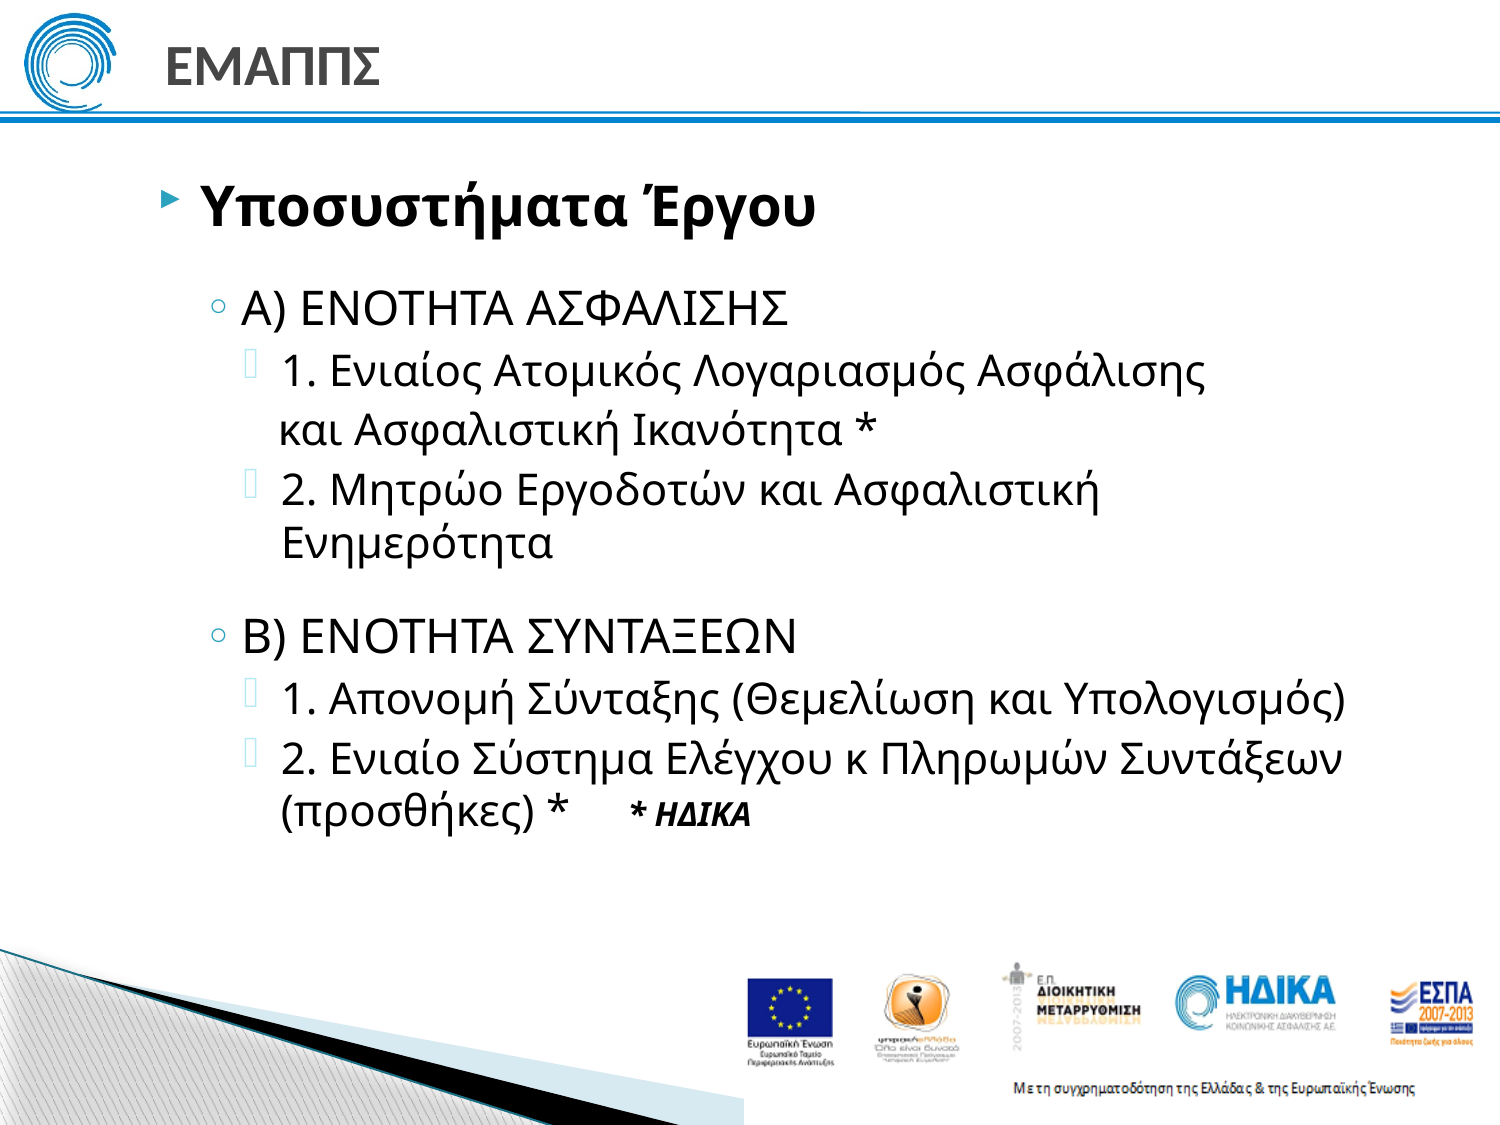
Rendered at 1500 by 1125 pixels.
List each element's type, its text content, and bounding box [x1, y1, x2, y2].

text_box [0, 112, 1500, 121]
picture [744, 960, 1500, 1125]
title ΕΜΑΠΠΣ [150, 0, 1500, 112]
picture [24, 12, 125, 111]
list Υποσυστήματα Έργου Α) ΕΝΟΤΗΤΑ ΑΣΦΑΛΙΣΗΣ 1. Ενιαίος Ατομικός Λογαριασμός Ασφάλισης και Ασφαλιστική Ικανότητα * 2. Μητρώο Εργοδοτών και Ασφαλιστική Ενημερότητα Β) ΕΝΟΤΗΤΑ ΣΥΝΤΑΞΕΩΝ 1. Απονομή Σύνταξης (Θεμελίωση και Υπολογισμός) 2. Ενιαίο Σύστημα Ελέγχου κ Πληρωμών Συντάξεων (προσθήκες) * * ΗΔΙΚΑ [124, 163, 1401, 926]
